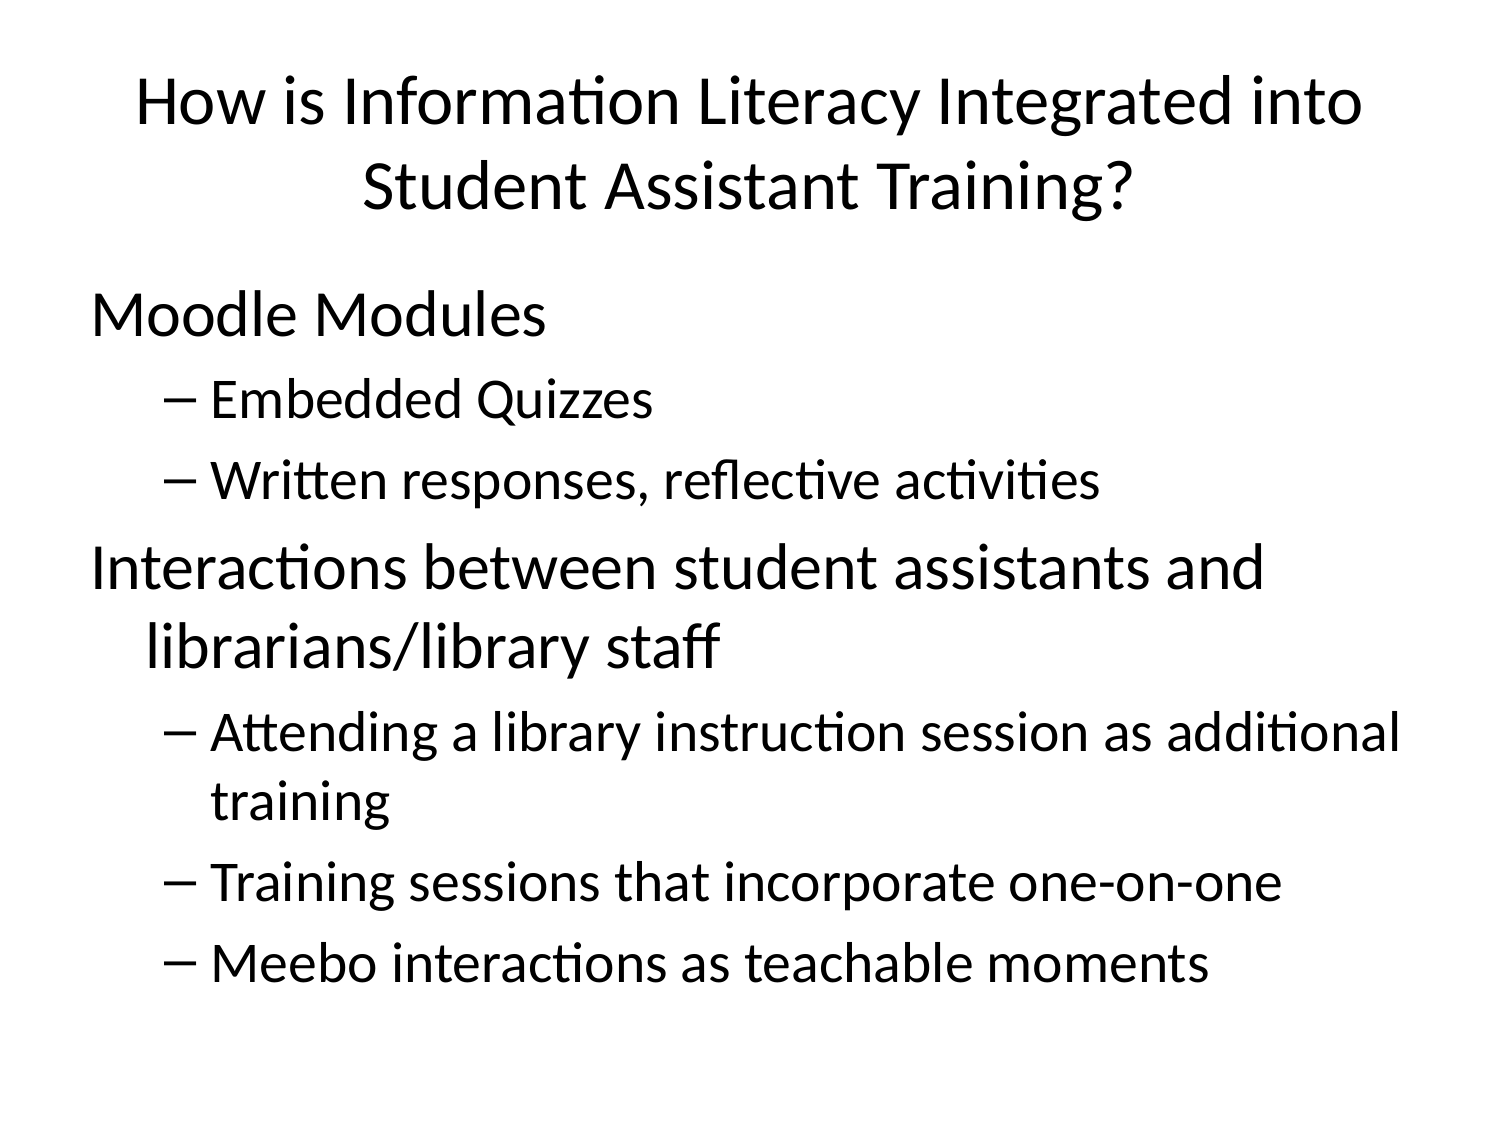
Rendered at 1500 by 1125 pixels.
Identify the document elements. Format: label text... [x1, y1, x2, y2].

list Moodle Modules Embedded Quizzes Written responses, reflective activities Interactions between student assistants and librarians/library staff Attending a library instruction session as additional training Training sessions that incorporate one-on-one Meebo interactions as teachable moments [75, 262, 1425, 1005]
title How is Information Literacy Integrated into Student Assistant Training? [75, 45, 1425, 233]
